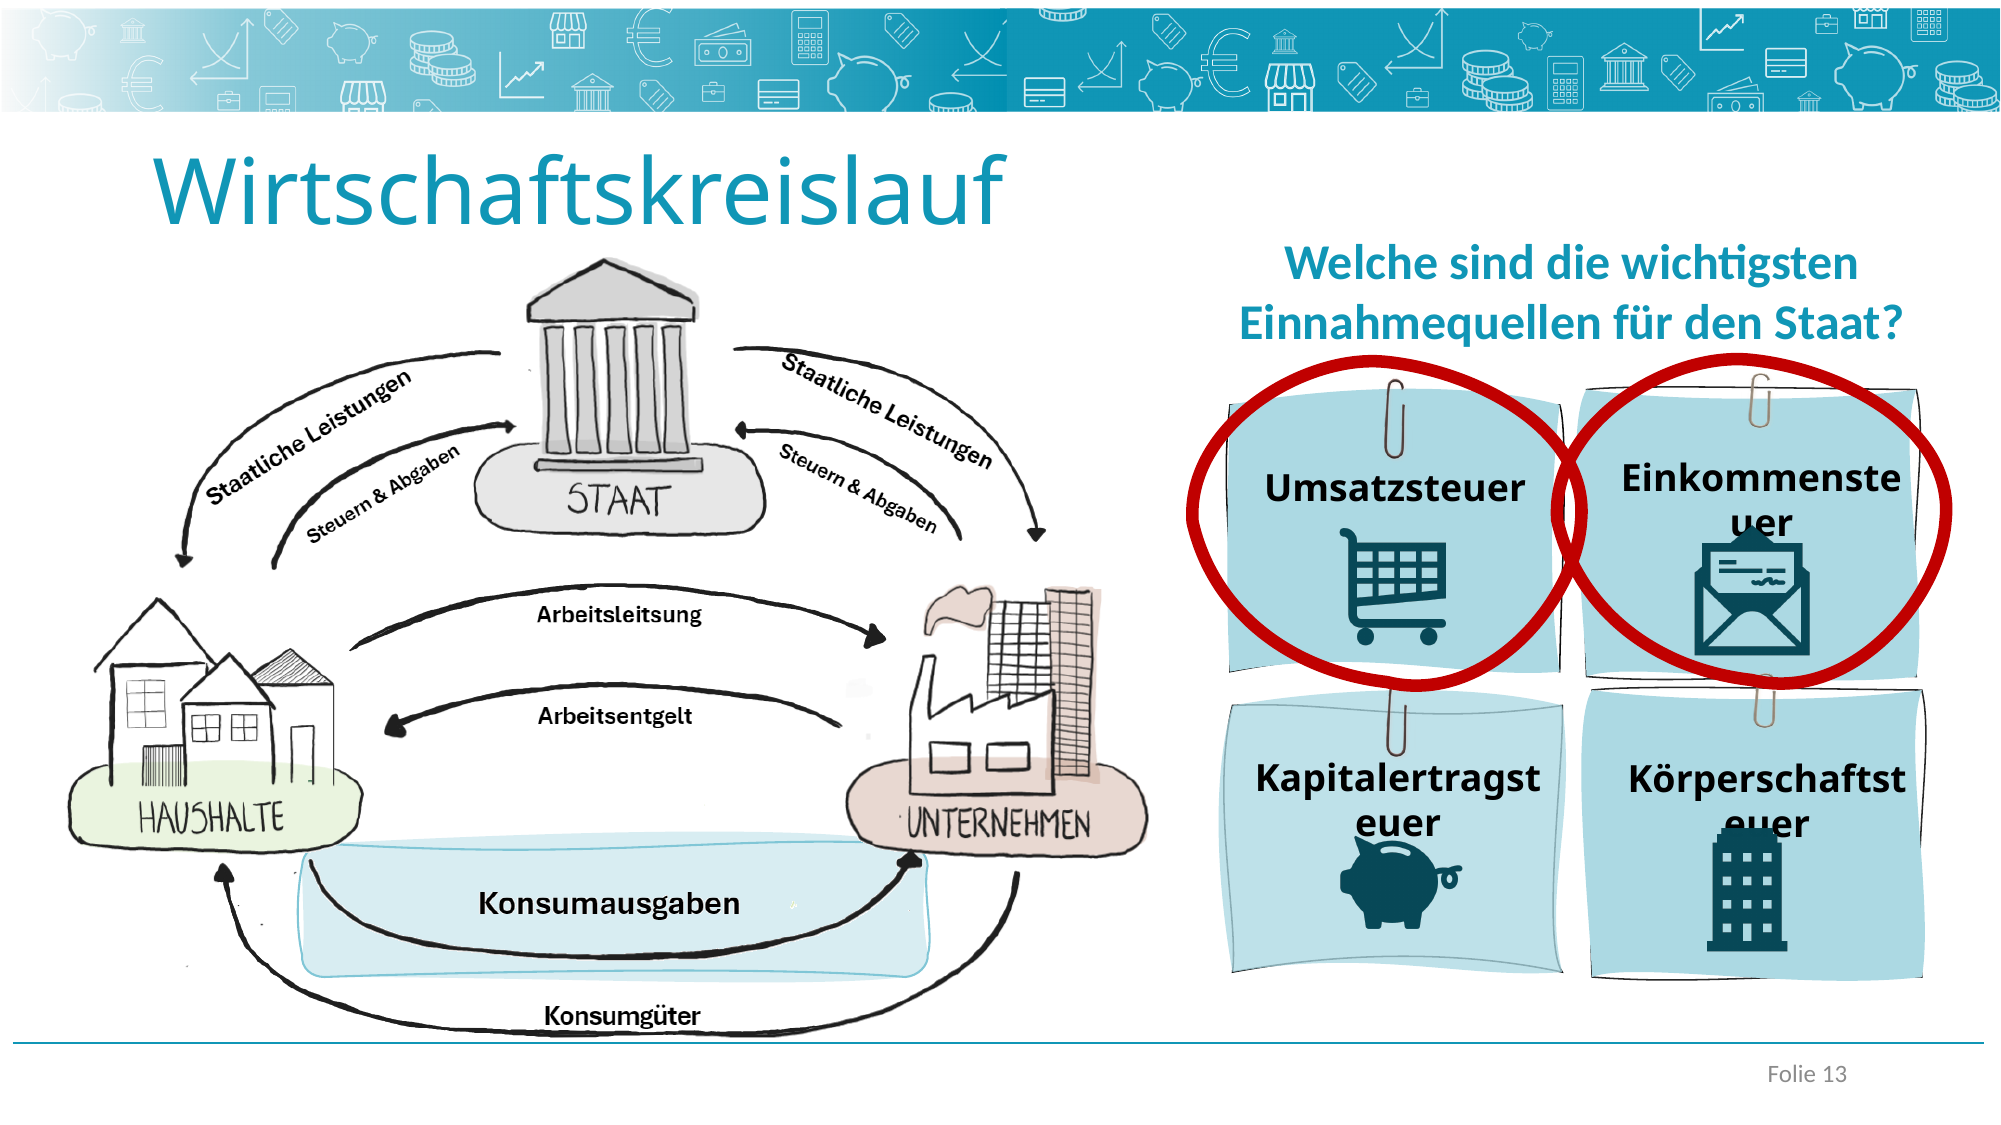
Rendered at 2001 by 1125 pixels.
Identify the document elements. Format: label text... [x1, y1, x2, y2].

picture [1006, 8, 2001, 112]
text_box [1255, 656, 1564, 973]
picture [970, 99, 974, 109]
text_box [1586, 356, 1922, 677]
title Wirtschaftskreislauf [137, 111, 1863, 218]
picture [26, 218, 1255, 1054]
text_box Welche sind die wichtigsten Einnahmequellen für den Staat? [1217, 210, 1928, 369]
slide_number Folie 13 [1412, 1042, 1863, 1103]
text_box [1561, 448, 1568, 475]
picture [1, 8, 964, 112]
text_box [1561, 541, 1572, 589]
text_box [1255, 353, 1561, 656]
text_box [1561, 432, 1586, 589]
text_box [1922, 441, 1948, 593]
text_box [1592, 656, 1928, 977]
